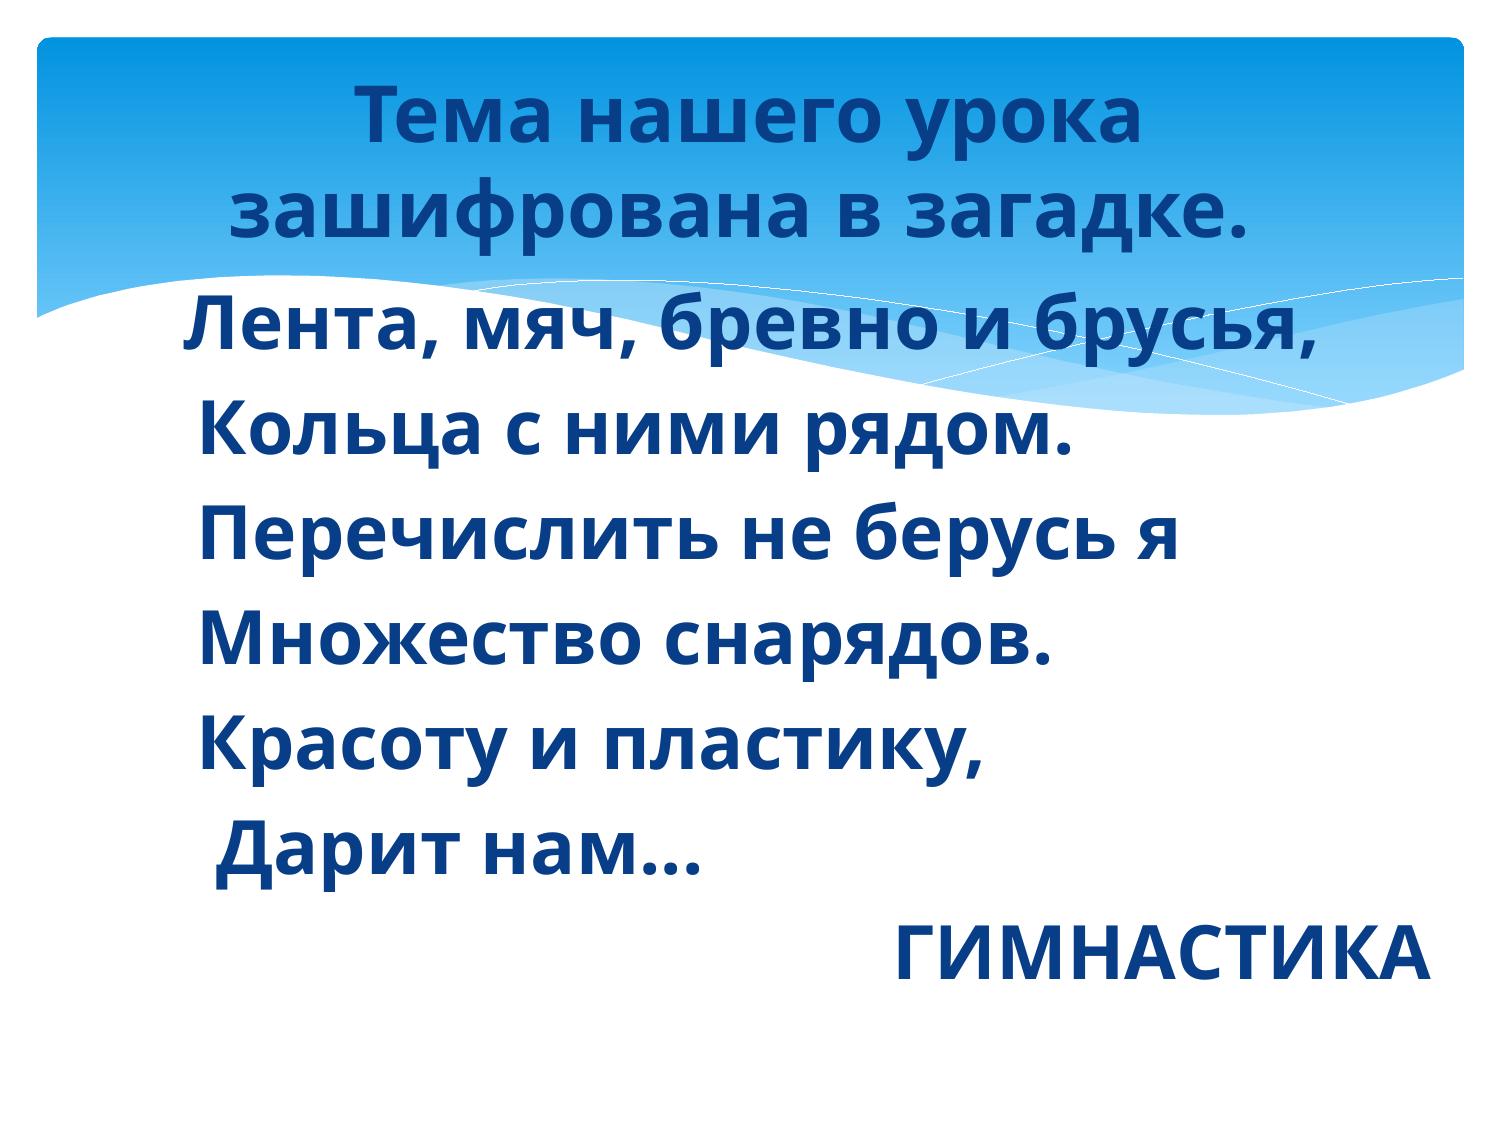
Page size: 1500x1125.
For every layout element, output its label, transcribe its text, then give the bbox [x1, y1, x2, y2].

title Тема нашего урока зашифрована в загадке. [74, 55, 1426, 262]
list Лента, мяч, бревно и брусья, Кольца с ними рядом. Перечислить не берусь я Множество снарядов. Красоту и пластику, Дарит нам... ГИМНАСТИКА [64, 266, 1448, 1048]
